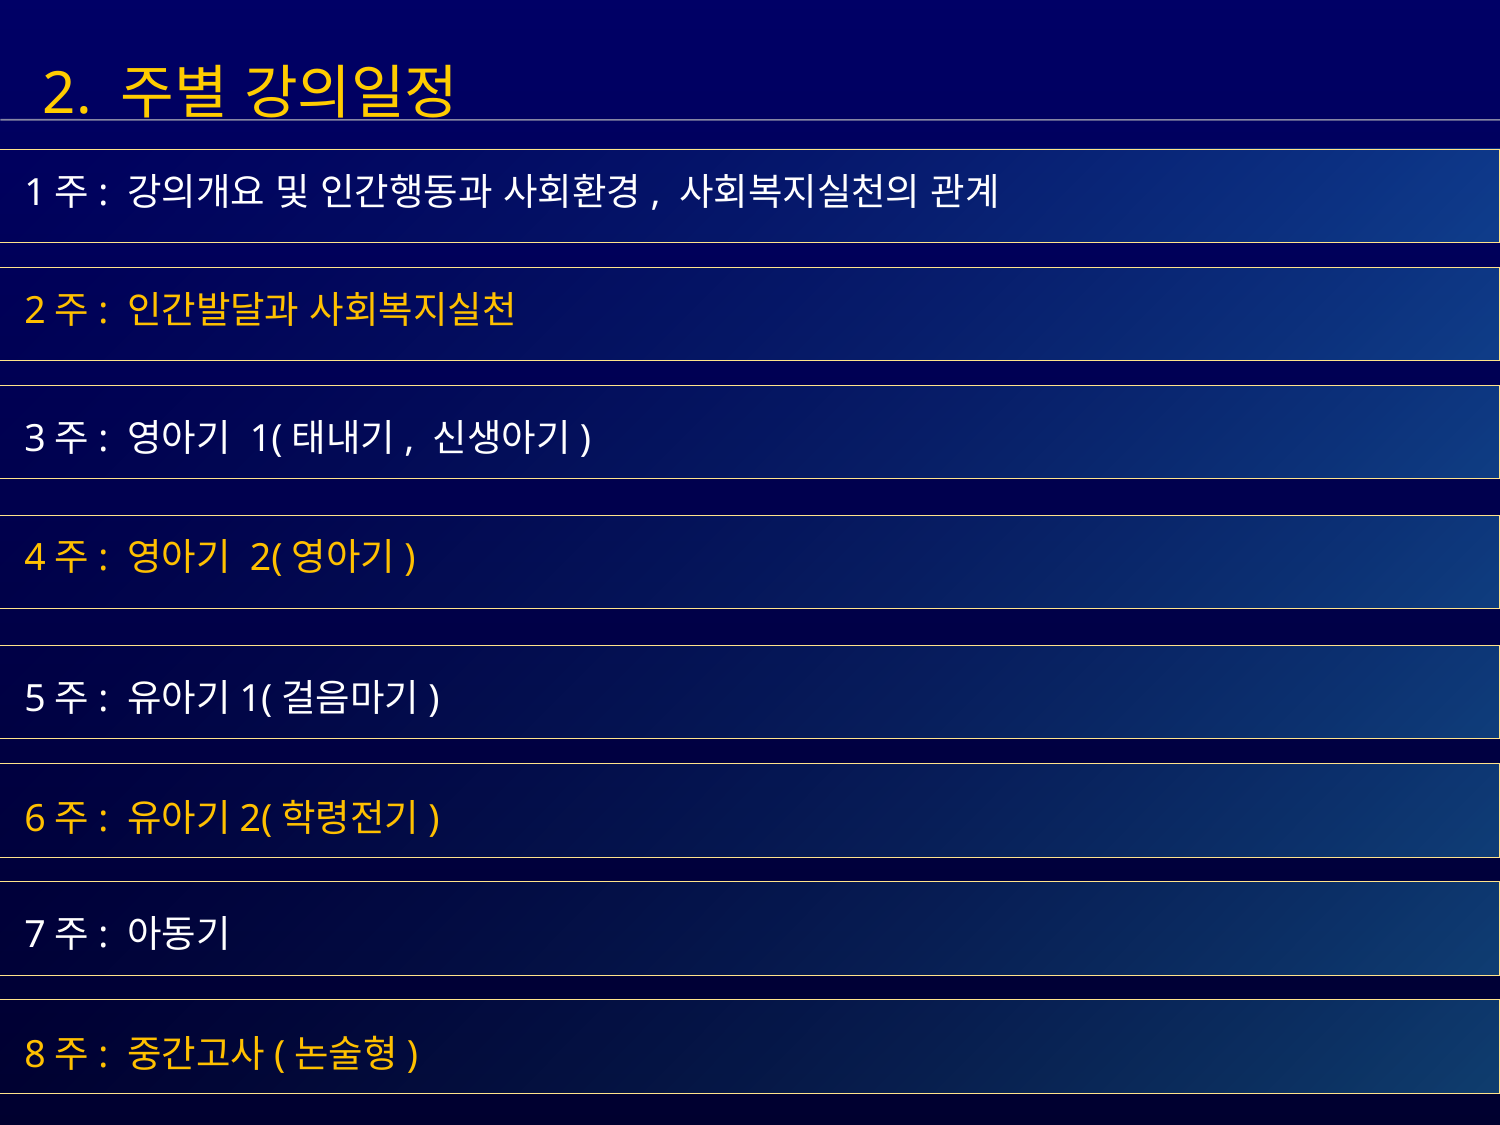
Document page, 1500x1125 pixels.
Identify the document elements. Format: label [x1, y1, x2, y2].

text_box [0, 47, 1500, 1095]
